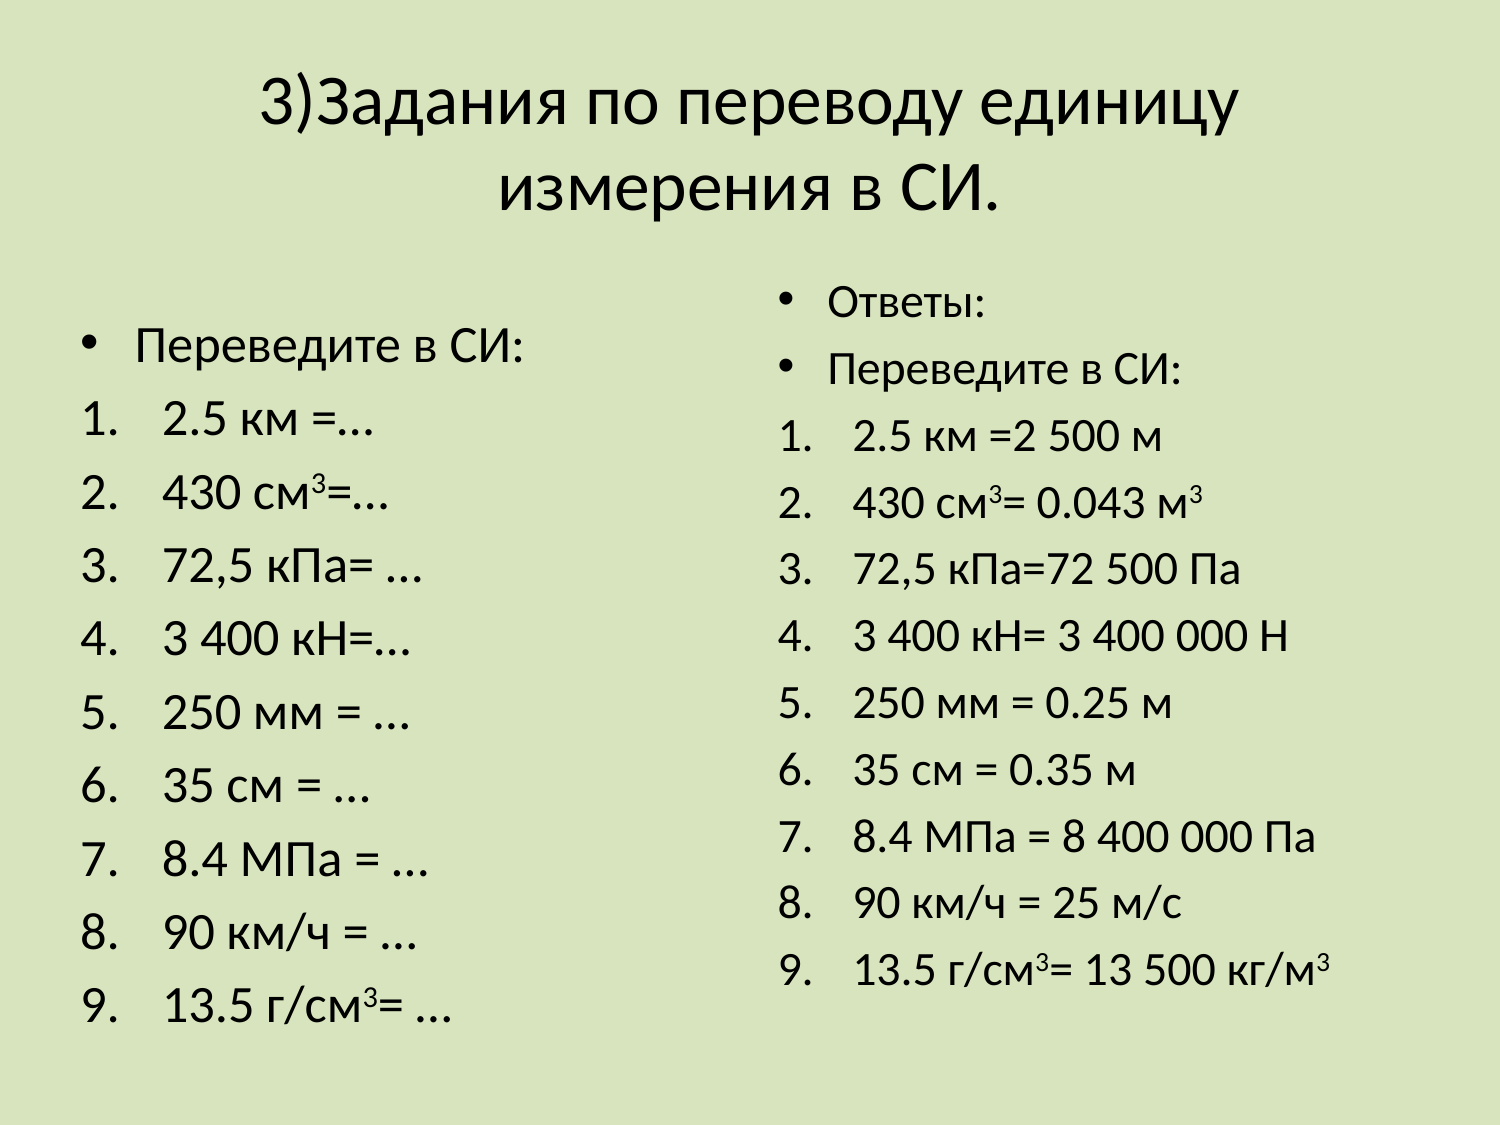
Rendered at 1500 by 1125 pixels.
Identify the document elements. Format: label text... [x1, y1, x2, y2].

list Переведите в СИ: 2.5 км =… 430 см3=… 72,5 кПа= … 3 400 кН=… 250 мм = … 35 см = … 8.4 МПа = … 90 км/ч = … 13.5 г/см3= … [64, 302, 728, 1046]
title 3)Задания по переводу единицу измерения в СИ. [75, 45, 1425, 233]
list Ответы: Переведите в СИ: 2.5 км =2 500 м 430 см3= 0.043 м3 72,5 кПа=72 500 Па 3 400 кН= 3 400 000 Н 250 мм = 0.25 м 35 см = 0.35 м 8.4 МПа = 8 400 000 Па 90 км/ч = 25 м/с 13.5 г/см3= 13 500 кг/м3 [762, 262, 1425, 1005]
